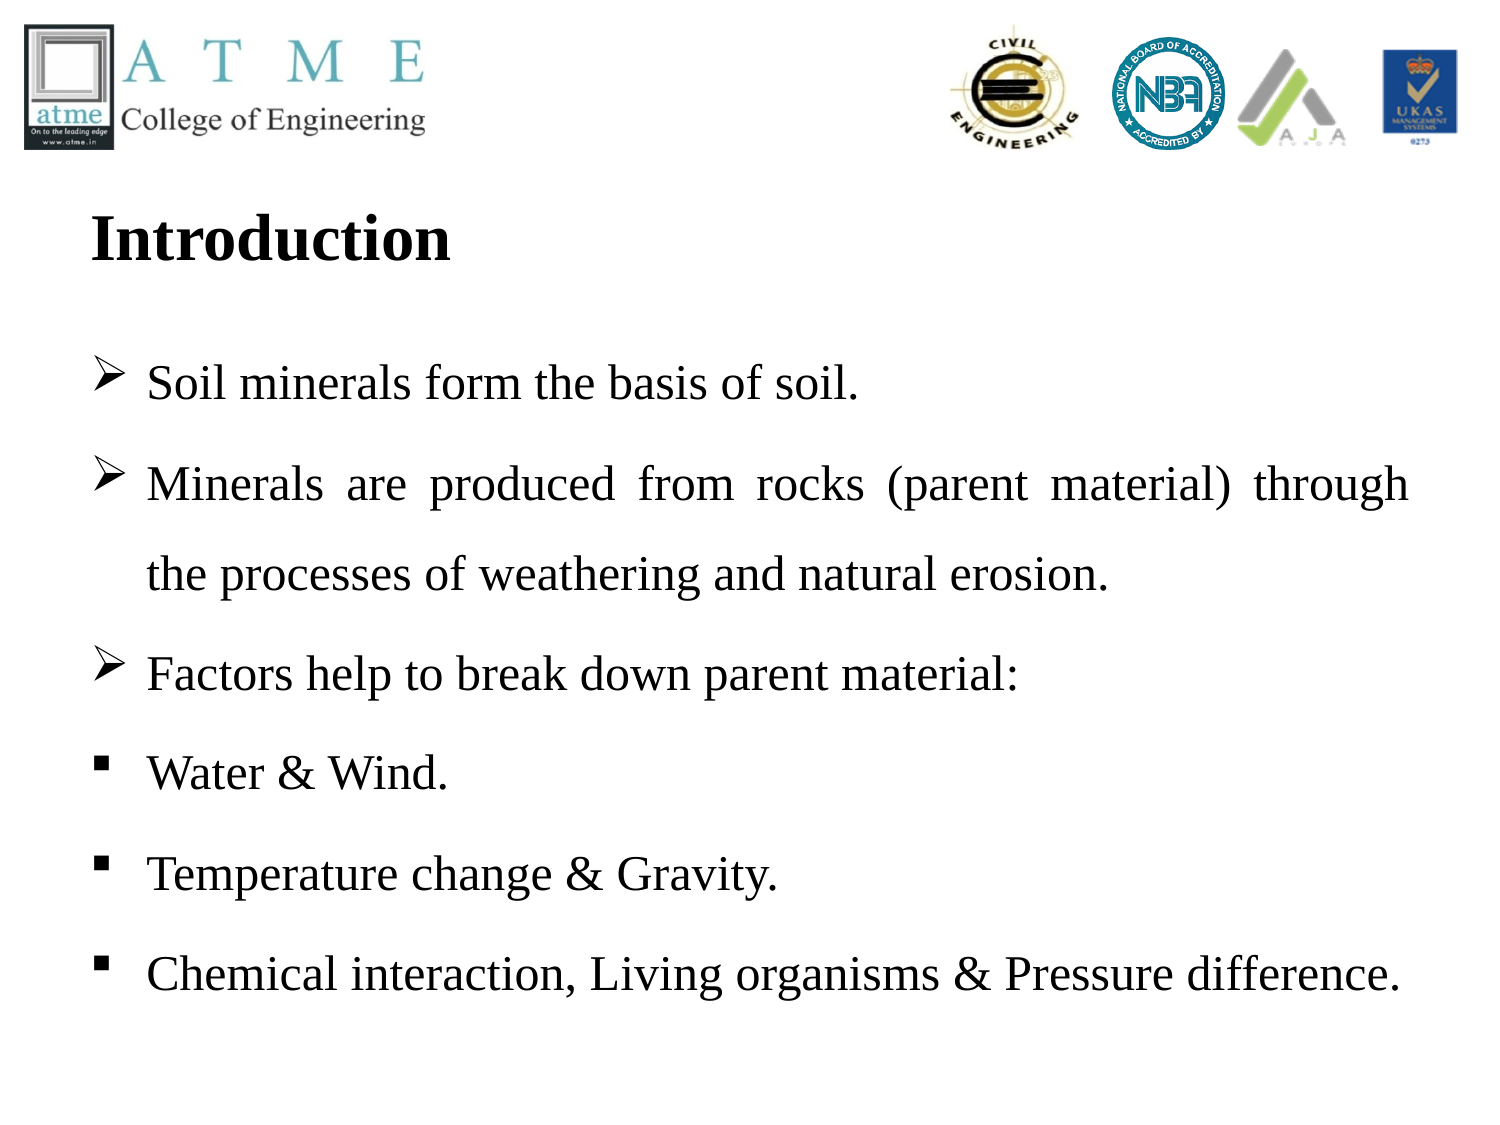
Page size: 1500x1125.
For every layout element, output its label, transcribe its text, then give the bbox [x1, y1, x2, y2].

picture [950, 24, 1080, 150]
picture [1112, 37, 1213, 150]
picture [1237, 49, 1458, 146]
picture [1209, 103, 1218, 120]
list Soil minerals form the basis of soil. Minerals are produced from rocks (parent material) through the processes of weathering and natural erosion. Factors help to break down parent material: Water & Wind. Temperature change & Gravity. Chemical interaction, Living organisms & Pressure difference. [75, 312, 1425, 1050]
picture [24, 24, 425, 150]
picture [1179, 37, 1225, 79]
title Introduction [75, 162, 1425, 305]
picture [1184, 109, 1225, 150]
